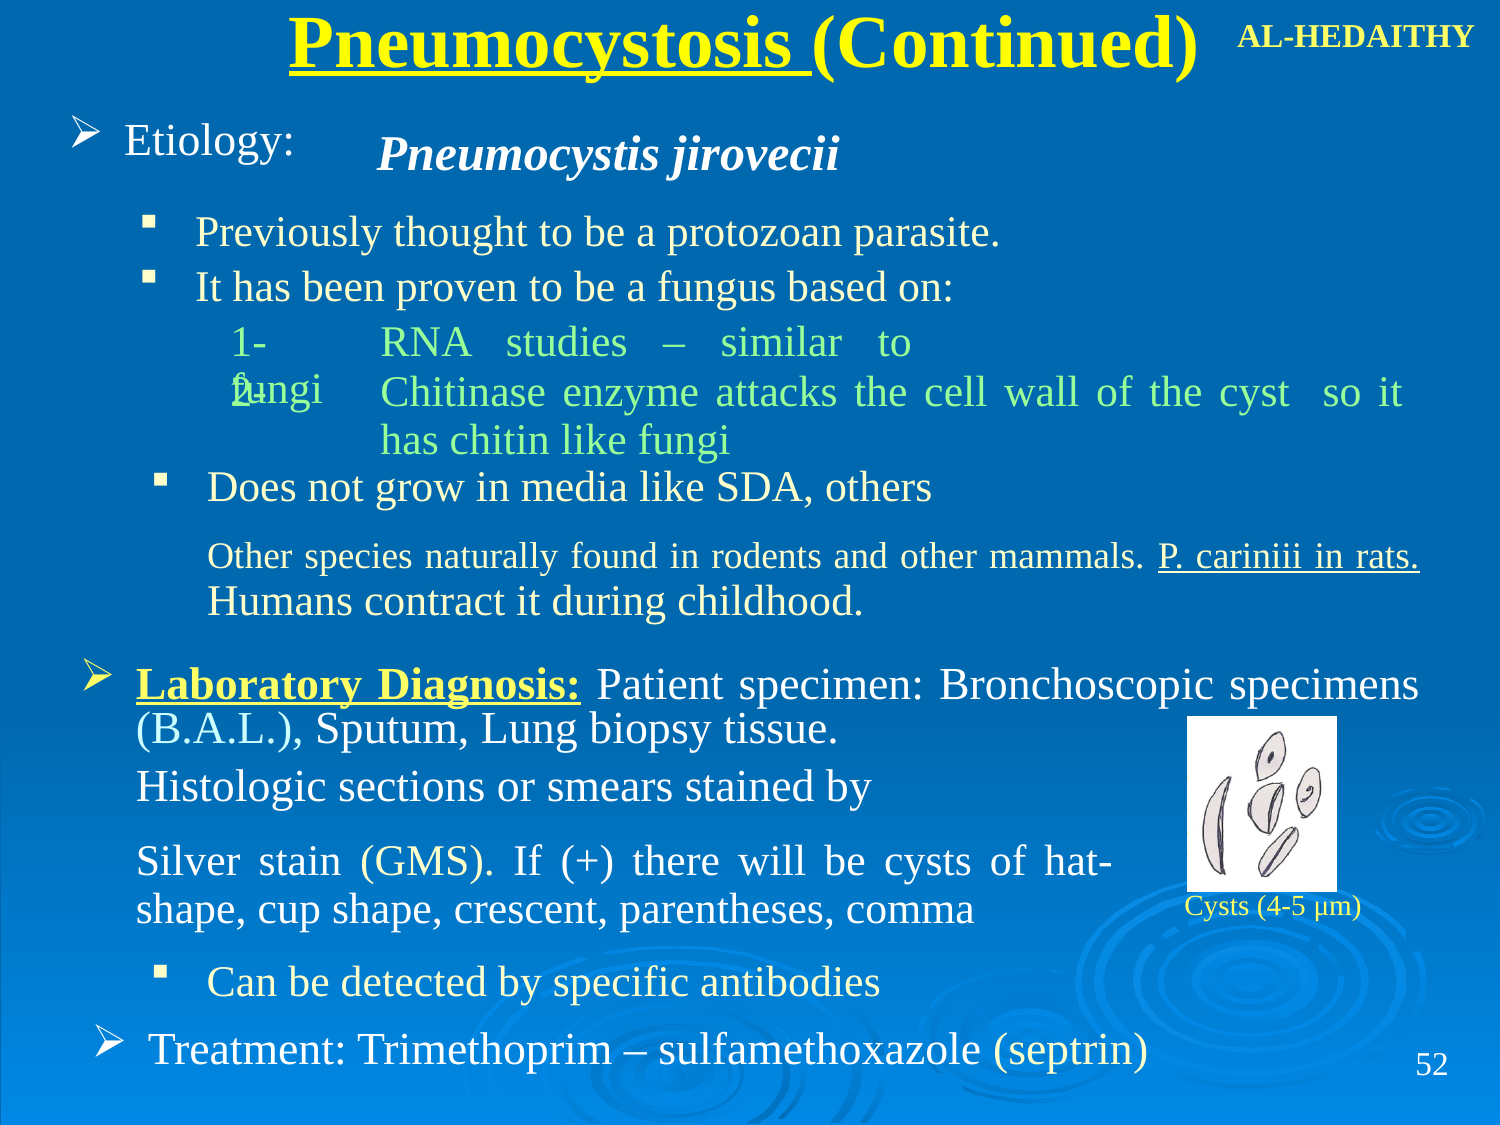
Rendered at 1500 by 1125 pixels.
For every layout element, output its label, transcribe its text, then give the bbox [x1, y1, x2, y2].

text_box Other species naturally found in rodents and other mammals. P. cariniii in rats. Humans contract it during childhood. [135, 523, 1447, 633]
text_box Cysts (4-5 μm) [1169, 878, 1400, 929]
text_box 2- Chitinase enzyme attacks the cell wall of the cyst so it has chitin like fungi [159, 361, 1436, 456]
text_box Pneumocystosis (Continued) [253, 0, 1235, 90]
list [1186, 715, 1337, 892]
text_box Etiology: [53, 102, 1329, 173]
text_box Can be detected by specific antibodies [135, 959, 1435, 1012]
text_box Pneumocystis jirovecii [277, 113, 940, 189]
text_box Silver stain (GMS). If (+) there will be cysts of hat-shape, cup shape, crescent, parentheses, comma [64, 830, 1129, 940]
text_box AL-HEDAITHY [1222, 7, 1500, 62]
text_box 52 [1364, 1034, 1500, 1090]
text_box Treatment: Trimethoprim – sulfamethoxazole (septrin) [76, 1011, 1353, 1082]
text_box 1- RNA studies – similar to fungi [159, 310, 927, 361]
text_box Previously thought to be a protozoan parasite. It has been proven to be a fungus based on: [123, 211, 1424, 317]
text_box Does not grow in media like SDA, others [135, 456, 1436, 519]
text_box Laboratory Diagnosis: Patient specimen: Bronchoscopic specimens (B.A.L.), Sputum, Lung biopsy tissue. Histologic sections or smears stained by [64, 656, 1436, 816]
